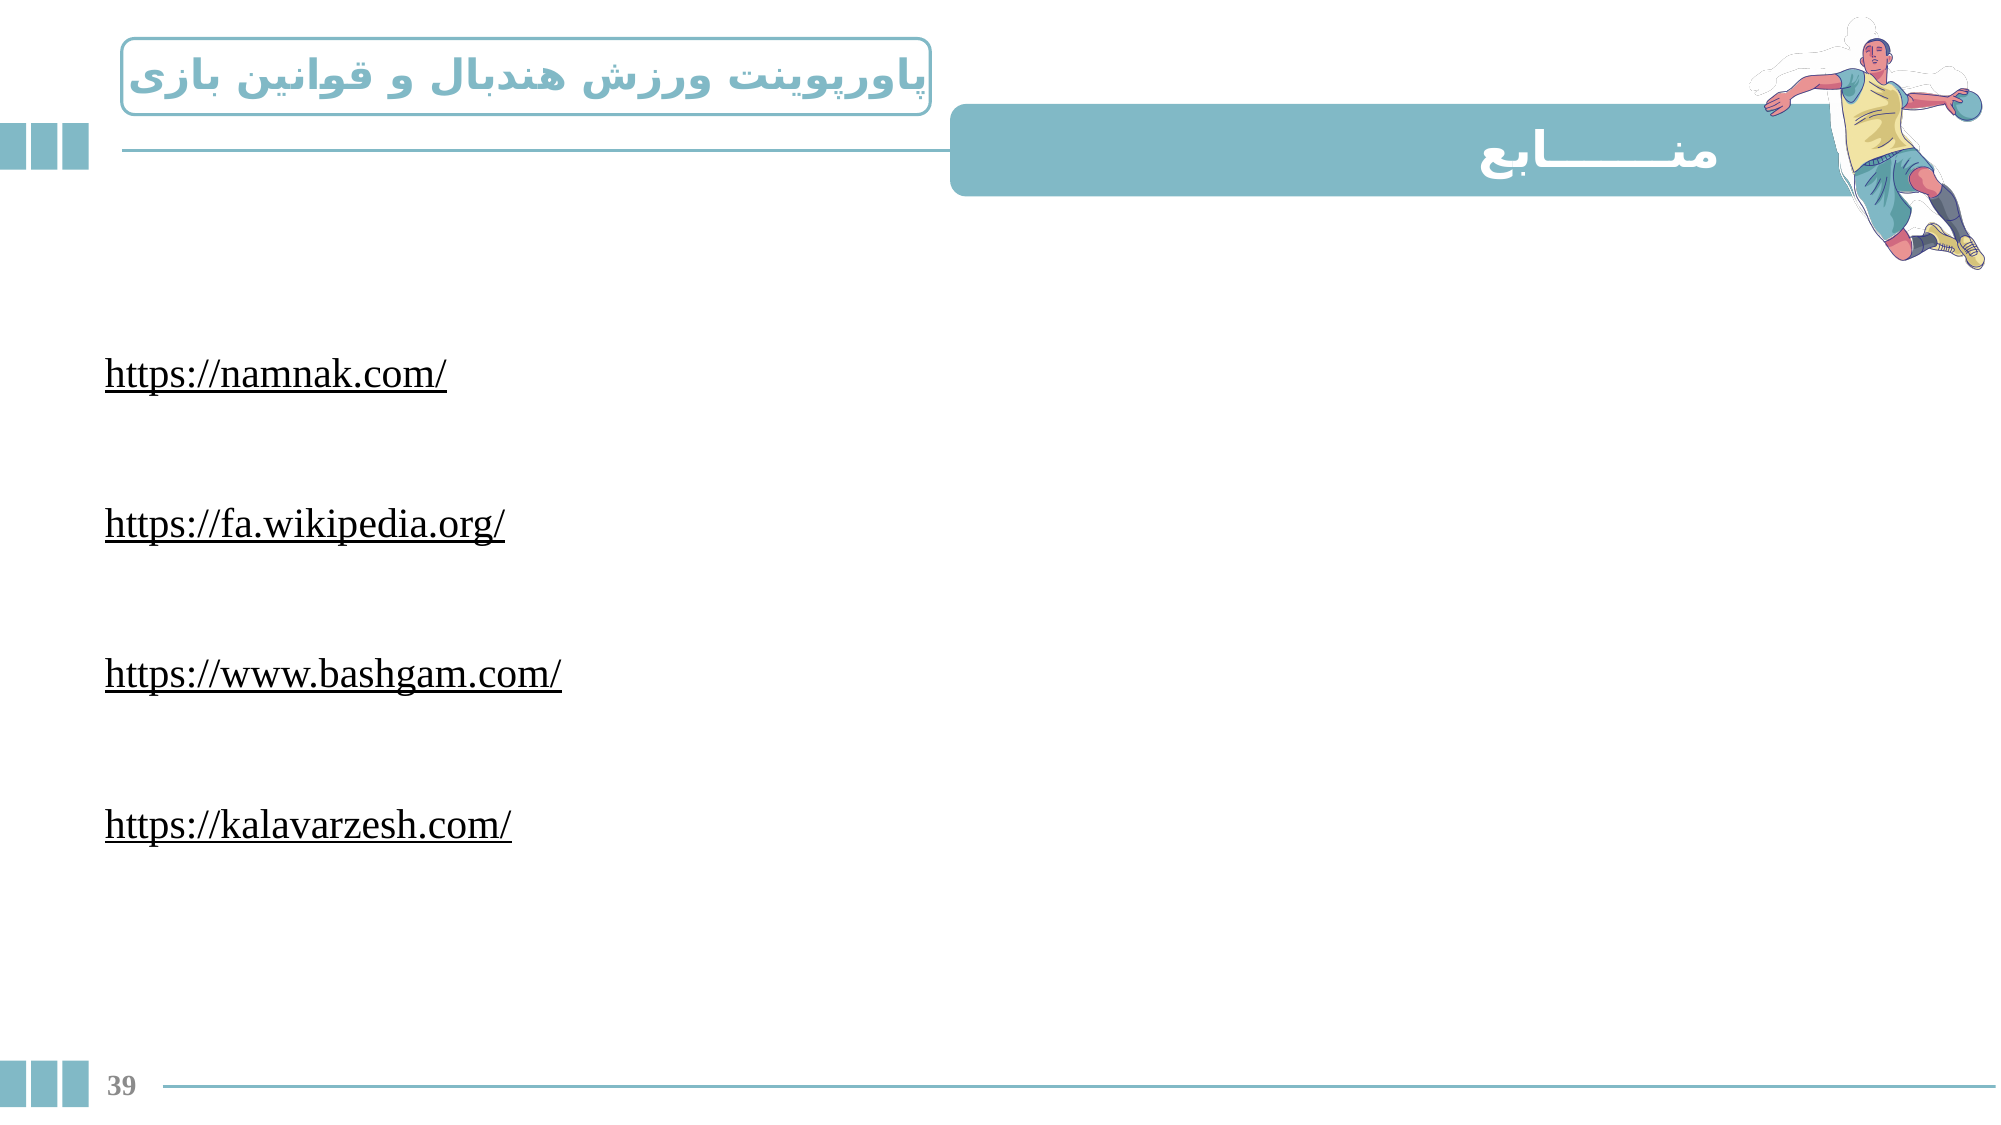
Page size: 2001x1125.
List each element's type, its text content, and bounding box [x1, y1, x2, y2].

picture [1749, 17, 1985, 270]
text_box منـــــــابع [1463, 105, 1736, 185]
slide_number 39 [88, 1053, 156, 1114]
text_box پاورپوینت ورزش هندبال و قوانین بازی [113, 36, 943, 105]
text_box https://namnak.com/ https://fa.wikipedia.org/ https://www.bashgam.com/ https://kalavarzesh.com/ [90, 238, 577, 1004]
